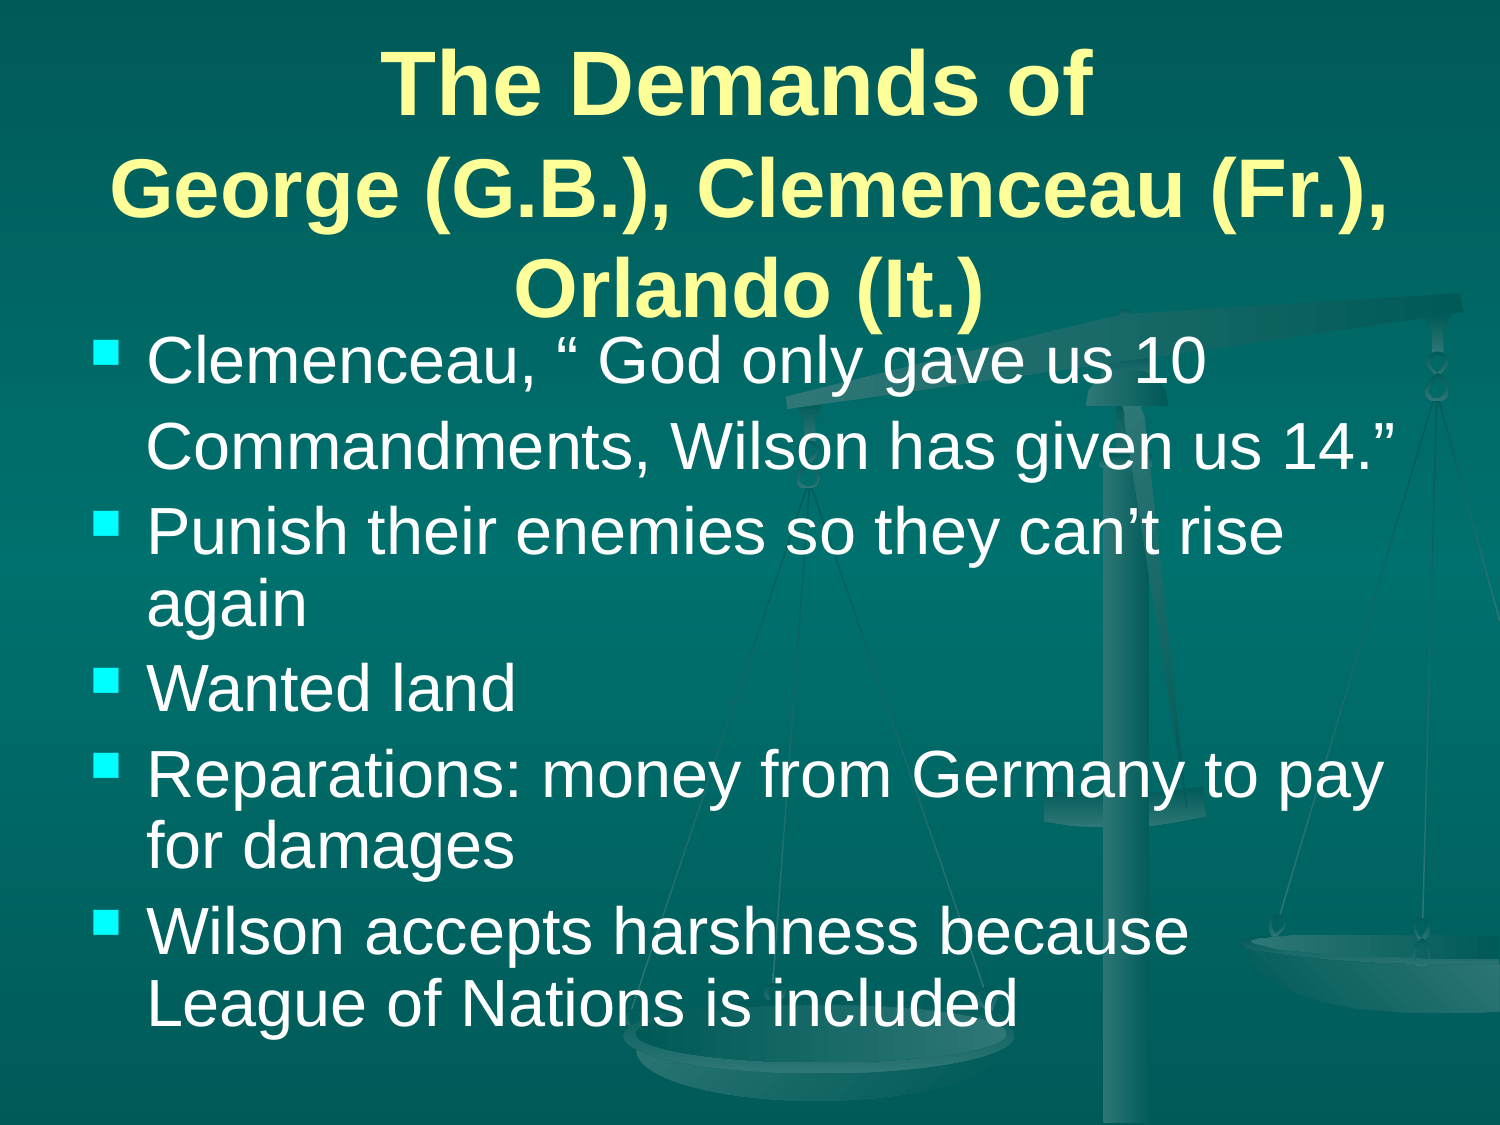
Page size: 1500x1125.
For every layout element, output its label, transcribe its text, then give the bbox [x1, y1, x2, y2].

list Clemenceau, “ God only gave us 10 Commandments, Wilson has given us 14.” Punish their enemies so they can’t rise again Wanted land Reparations: money from Germany to pay for damages Wilson accepts harshness because League of Nations is included [74, 318, 1426, 1063]
title The Demands of George (G.B.), Clemenceau (Fr.), Orlando (It.) [74, 45, 1426, 313]
